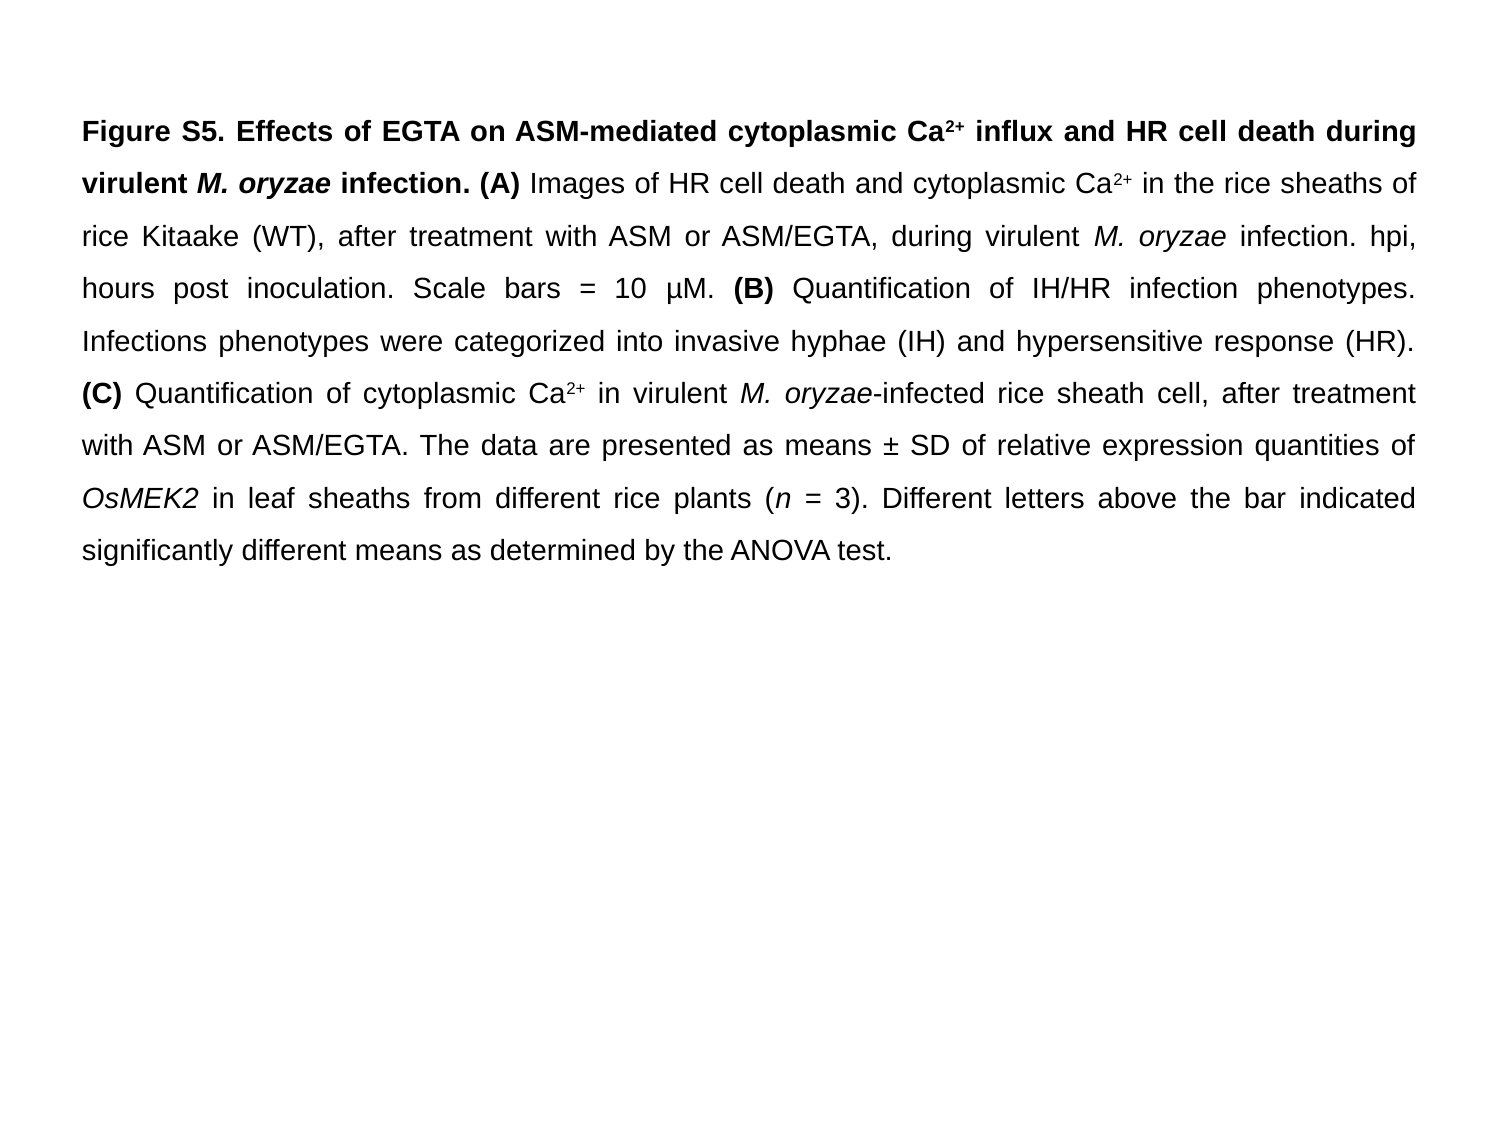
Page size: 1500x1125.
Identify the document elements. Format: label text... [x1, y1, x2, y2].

text_box Figure S5. Effects of EGTA on ASM-mediated cytoplasmic Ca2+ influx and HR cell death during virulent M. oryzae infection. (A) Images of HR cell death and cytoplasmic Ca2+ in the rice sheaths of rice Kitaake (WT), after treatment with ASM or ASM/EGTA, during virulent M. oryzae infection. hpi, hours post inoculation. Scale bars = 10 µM. (B) Quantification of IH/HR infection phenotypes. Infections phenotypes were categorized into invasive hyphae (IH) and hypersensitive response (HR). (C) Quantification of cytoplasmic Ca2+ in virulent M. oryzae-infected rice sheath cell, after treatment with ASM or ASM/EGTA. The data are presented as means ± SD of relative expression quantities of OsMEK2 in leaf sheaths from different rice plants (n = 3). Different letters above the bar indicated significantly different means as determined by the ANOVA test. [81, 94, 1418, 567]
